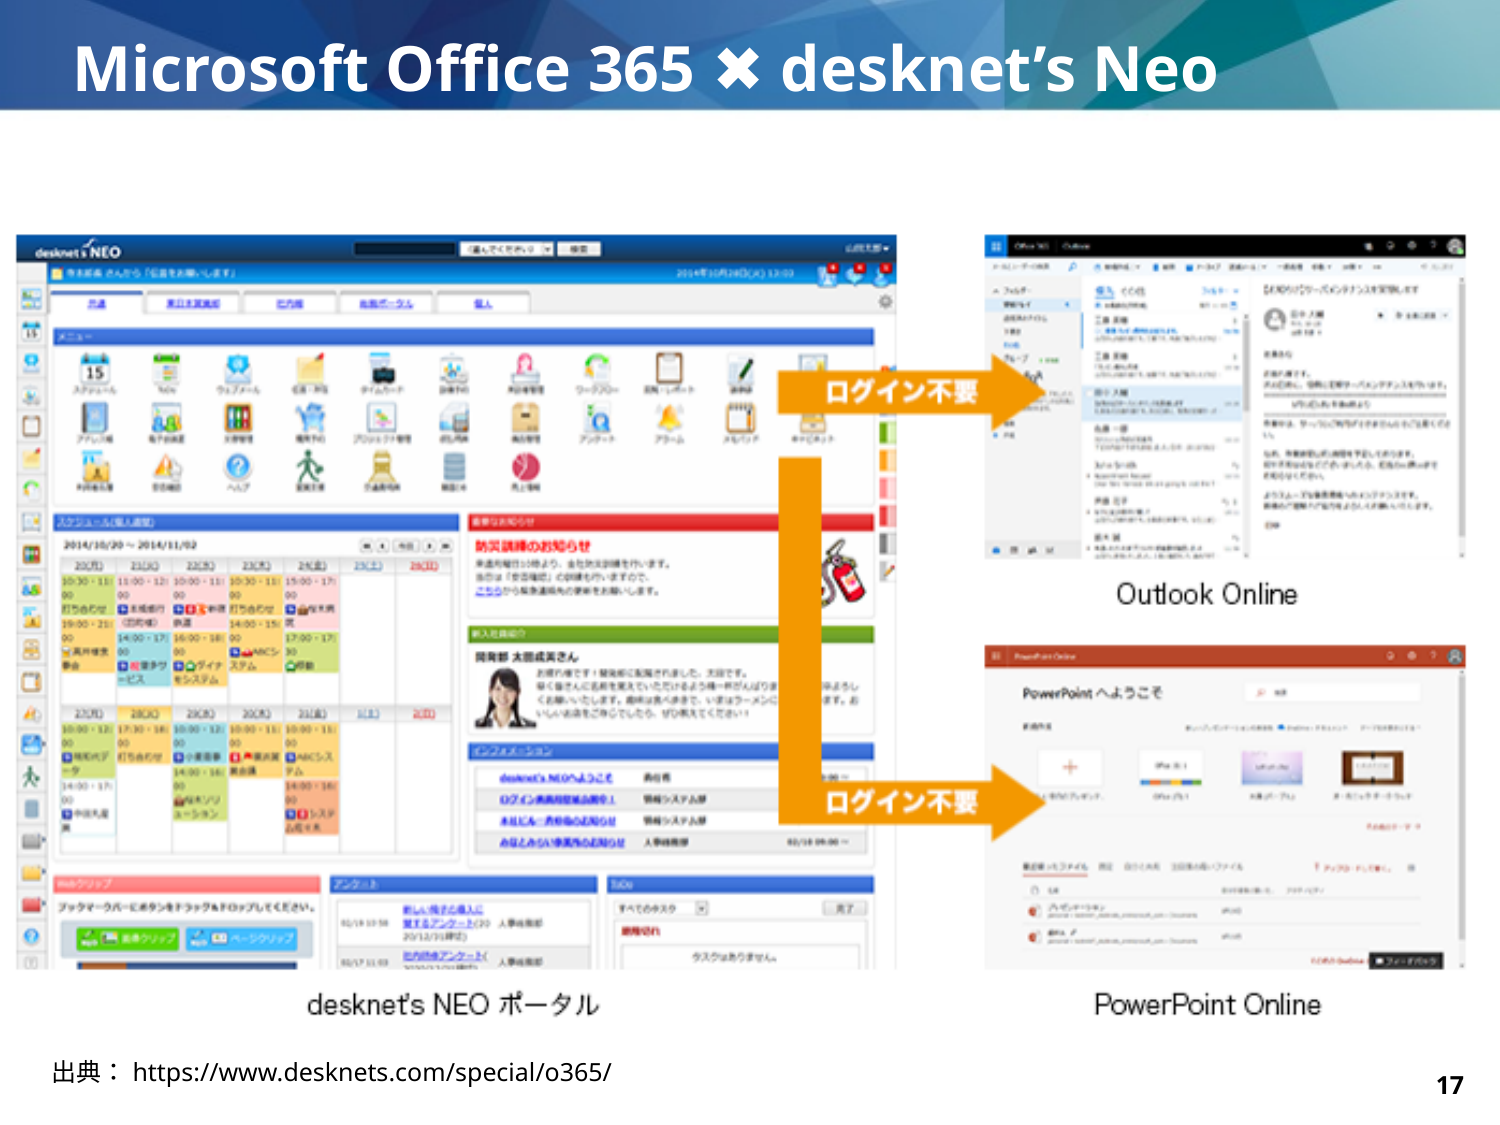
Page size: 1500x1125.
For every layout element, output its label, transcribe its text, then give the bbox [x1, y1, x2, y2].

text_box 出典：https://www.desknets.com/special/o365/ [36, 1050, 1196, 1094]
title Microsoft Office 365 ✖ desknet’s Neo [57, 21, 1441, 89]
picture [0, 0, 1500, 1124]
